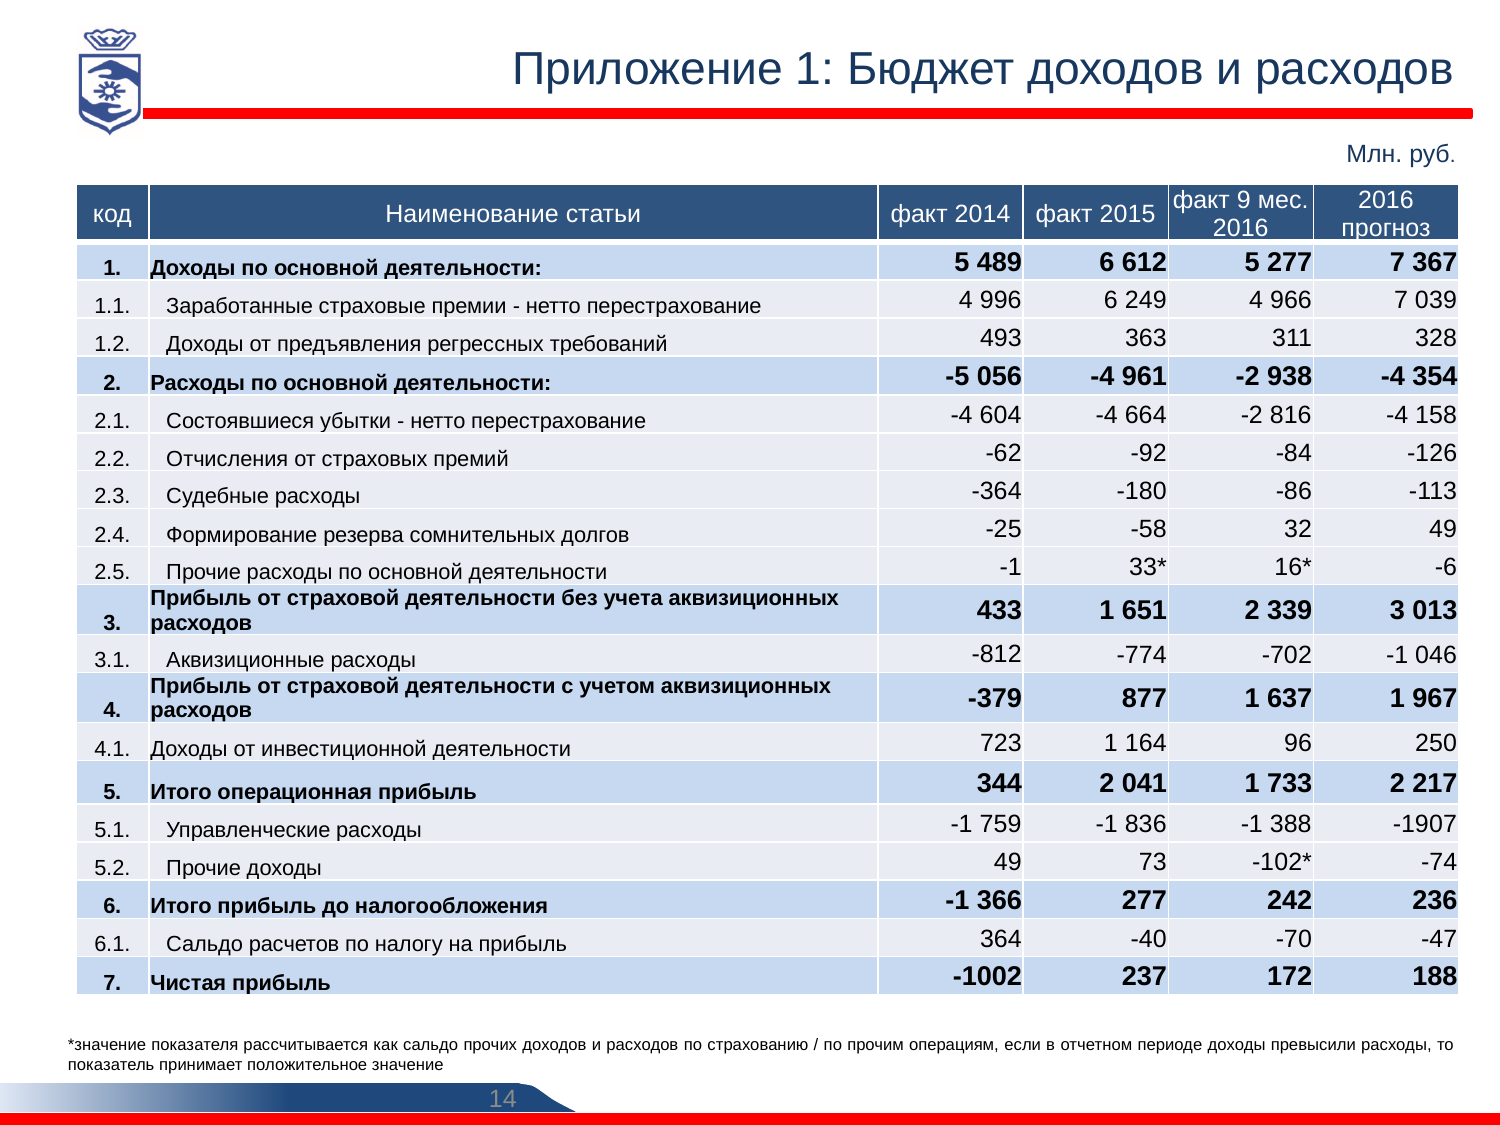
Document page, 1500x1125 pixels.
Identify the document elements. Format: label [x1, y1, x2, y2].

text_box [0, 26, 1500, 1125]
